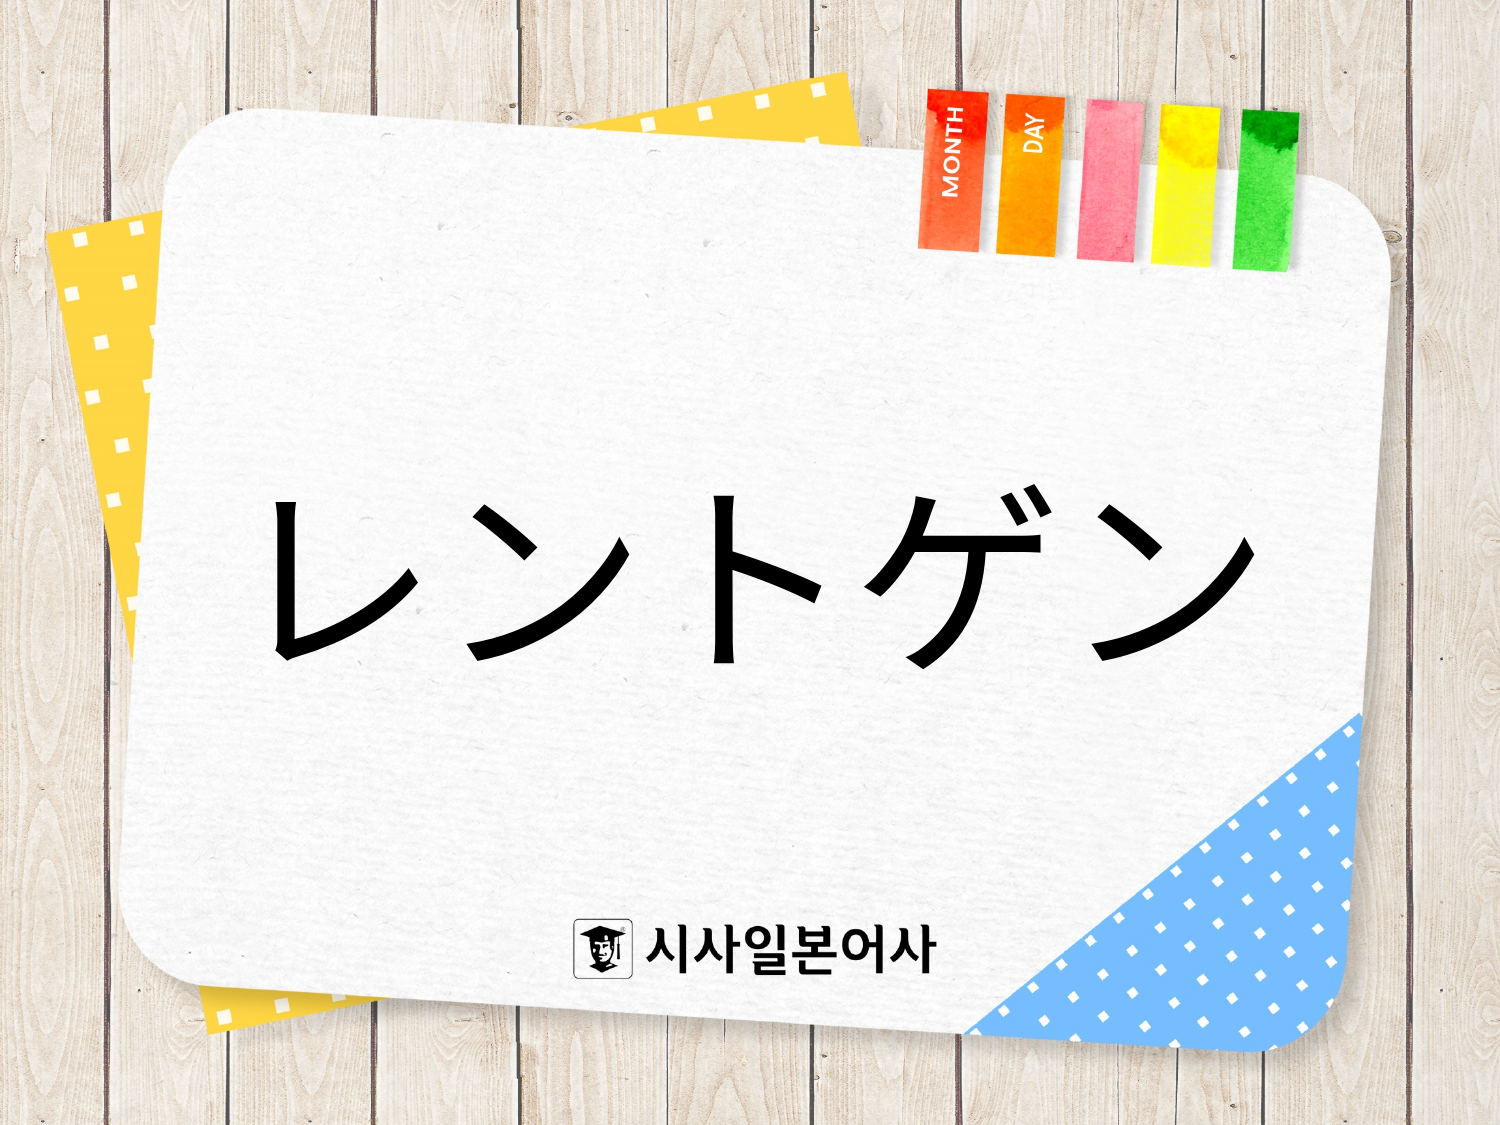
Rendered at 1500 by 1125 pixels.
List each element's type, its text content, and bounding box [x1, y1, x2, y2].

picture [0, 0, 1500, 1125]
title レントゲン [75, 338, 1425, 811]
